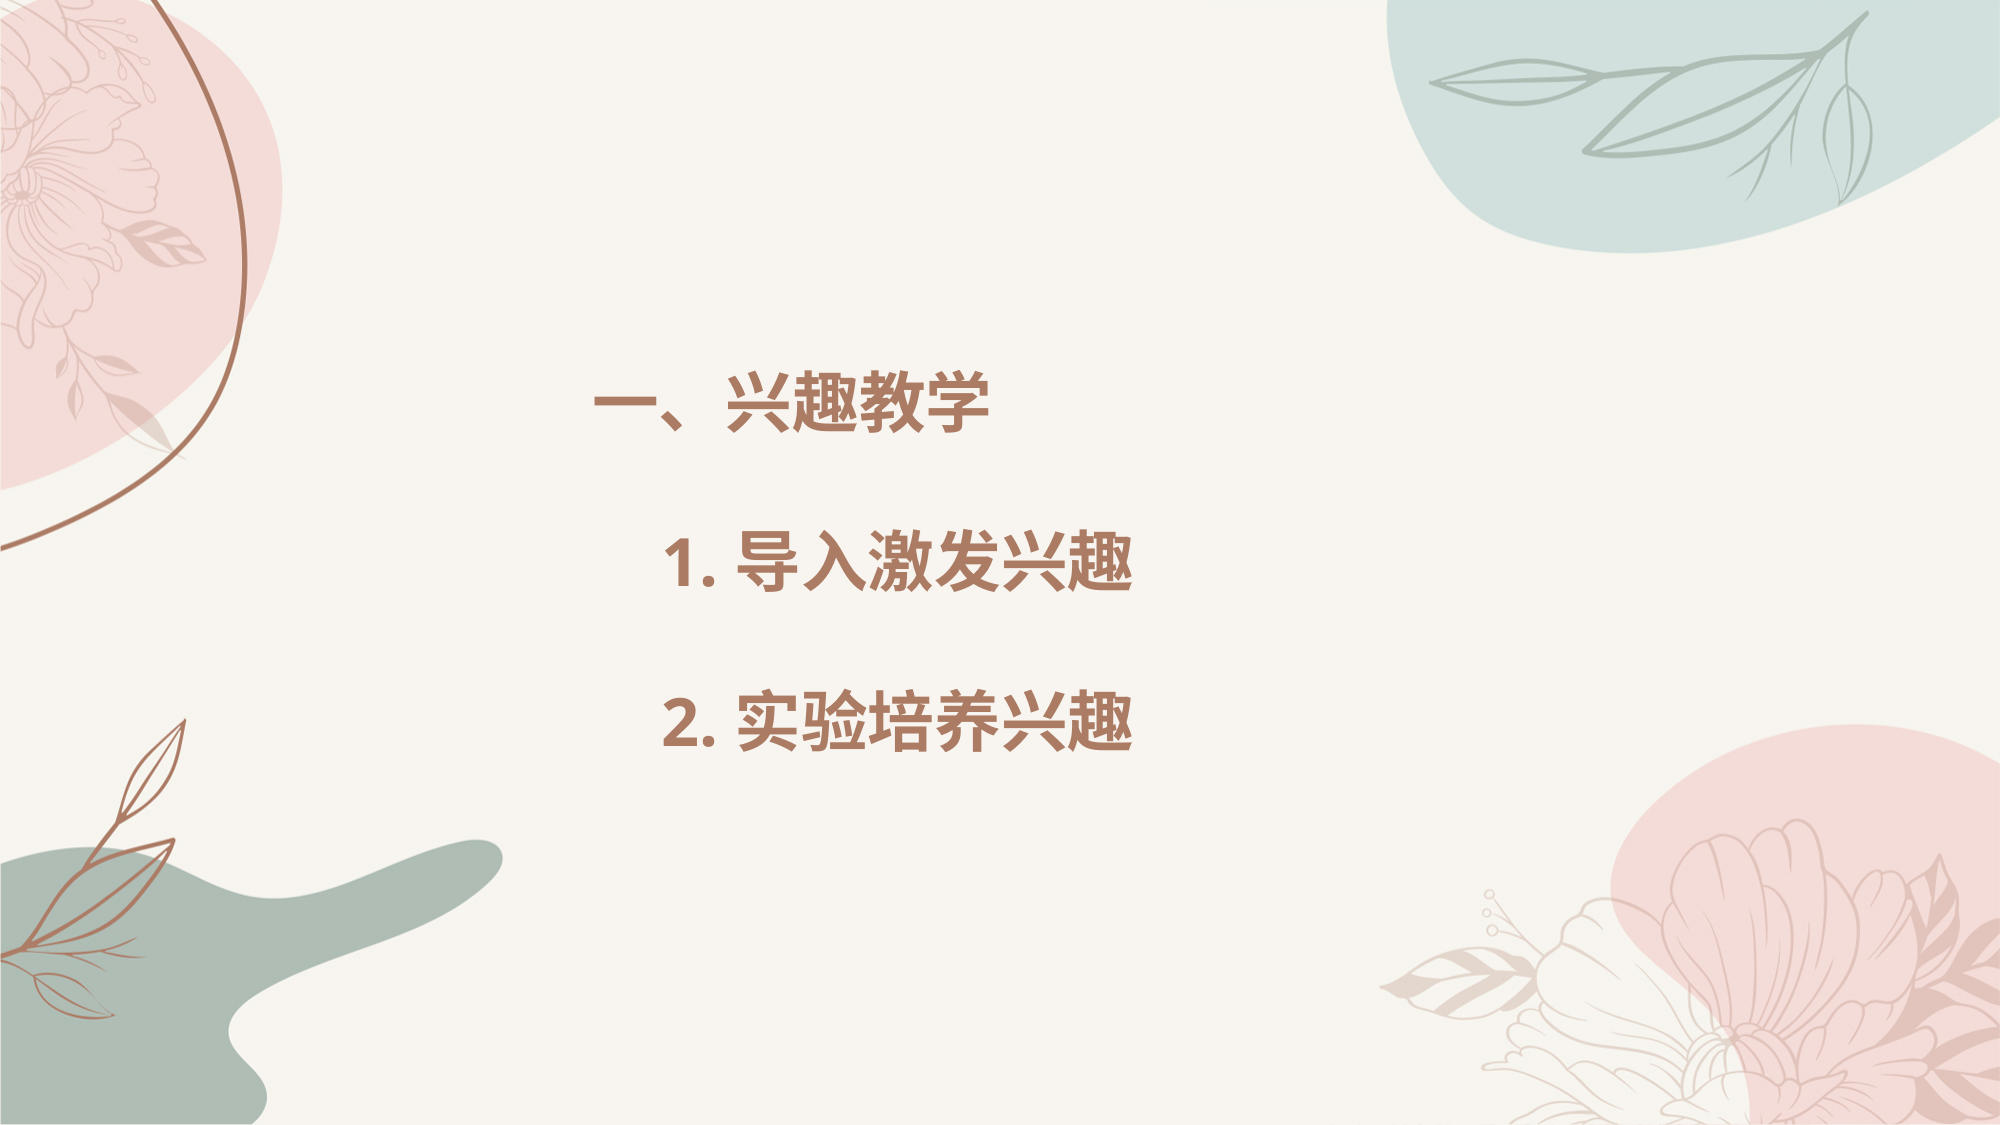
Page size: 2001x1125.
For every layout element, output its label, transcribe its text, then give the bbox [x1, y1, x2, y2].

text_box 一、兴趣教学 1.导入激发兴趣 2.实验培养兴趣 [577, 352, 1382, 768]
picture [0, 0, 2000, 1125]
